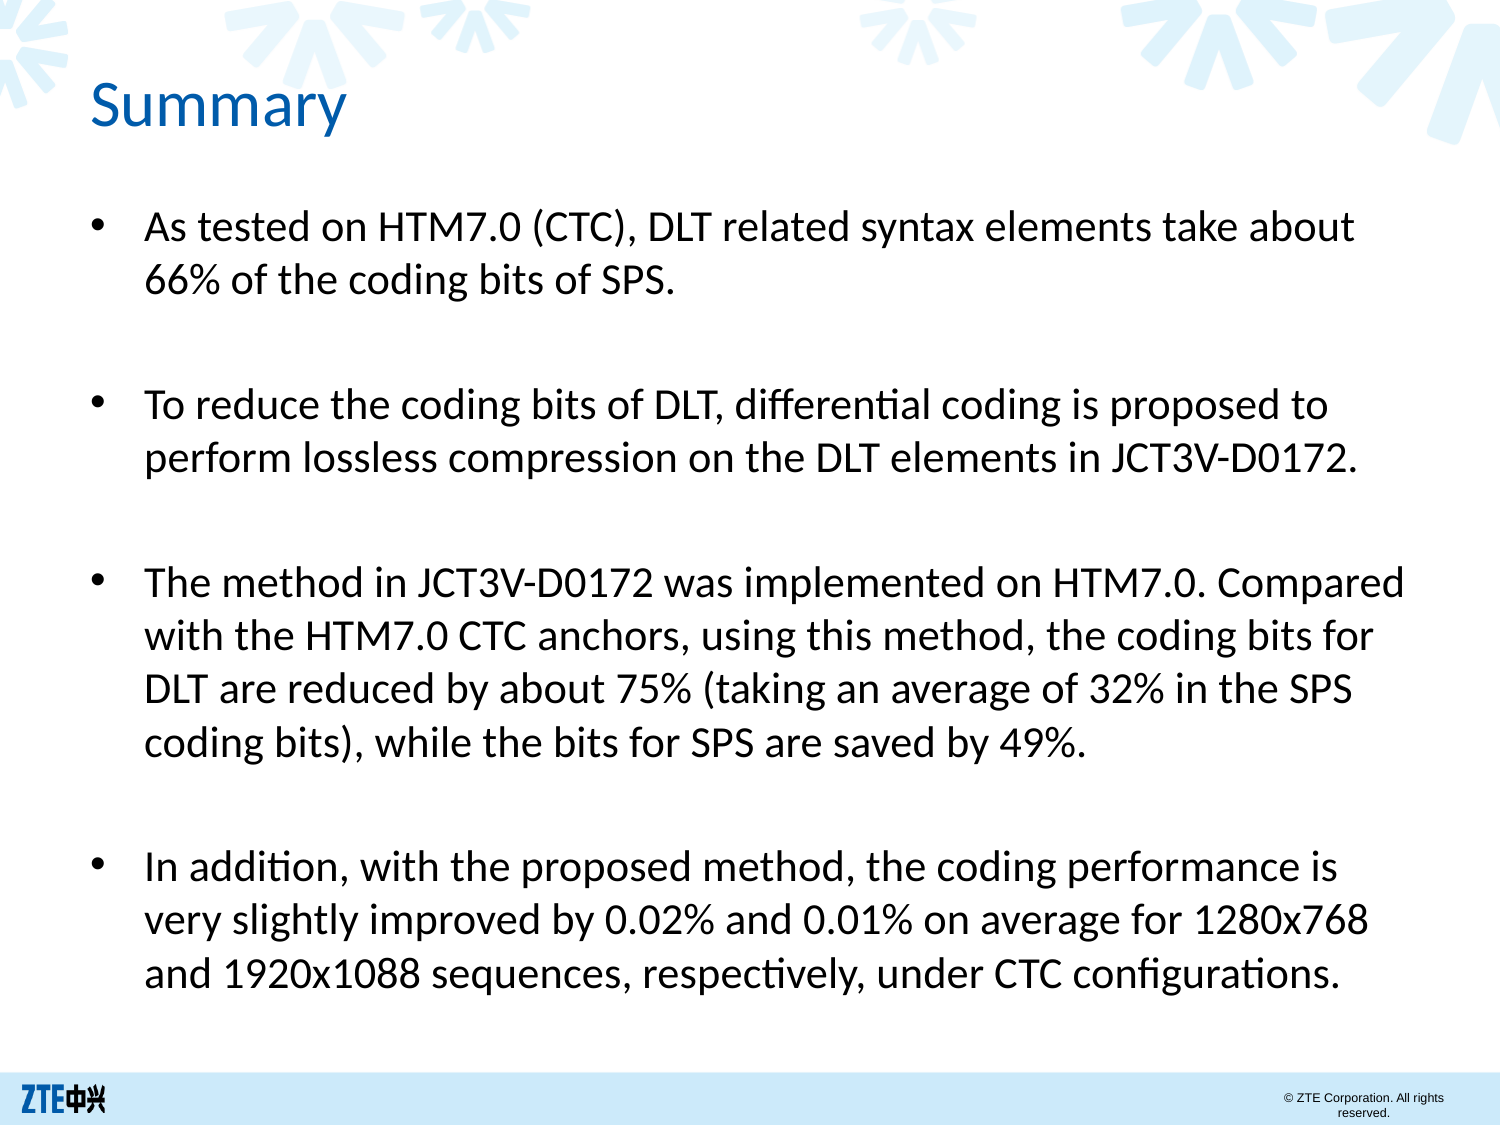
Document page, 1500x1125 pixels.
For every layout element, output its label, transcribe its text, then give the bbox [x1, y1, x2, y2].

picture [0, 0, 1500, 1125]
list As tested on HTM7.0 (CTC), DLT related syntax elements take about 66% of the coding bits of SPS. To reduce the coding bits of DLT, differential coding is proposed to perform lossless compression on the DLT elements in JCT3V-D0172. The method in JCT3V-D0172 was implemented on HTM7.0. Compared with the HTM7.0 CTC anchors, using this method, the coding bits for DLT are reduced by about 75% (taking an average of 32% in the SPS coding bits), while the bits for SPS are saved by 49%. In addition, with the proposed method, the coding performance is very slightly improved by 0.02% and 0.01% on average for 1280x768 and 1920x1088 sequences, respectively, under CTC configurations. [75, 189, 1425, 1022]
title Summary [75, 25, 1425, 175]
